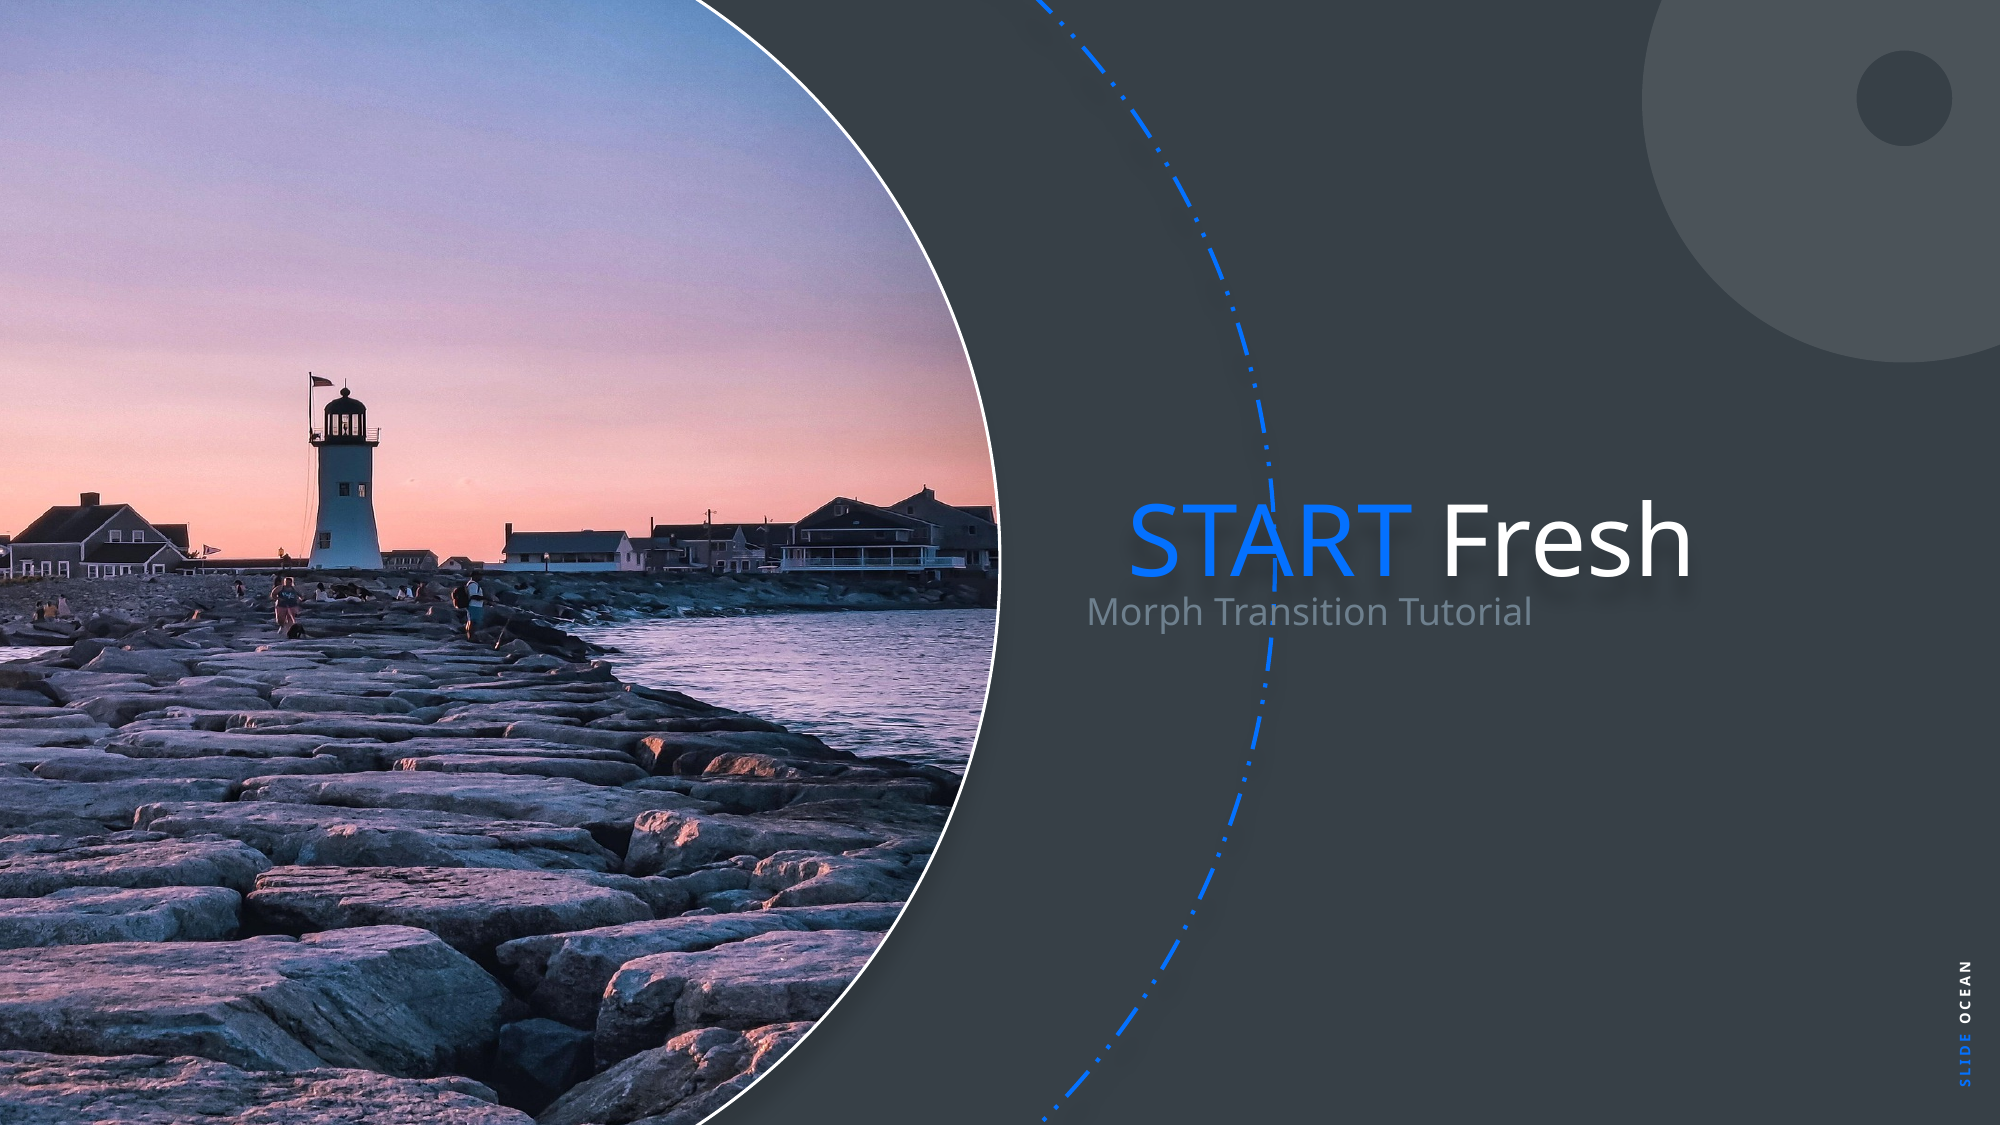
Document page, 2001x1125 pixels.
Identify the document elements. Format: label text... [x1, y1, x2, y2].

text_box START Fresh [1113, 468, 1712, 604]
text_box [0, 0, 1273, 1125]
text_box Morph Transition Tutorial [1071, 580, 1549, 641]
